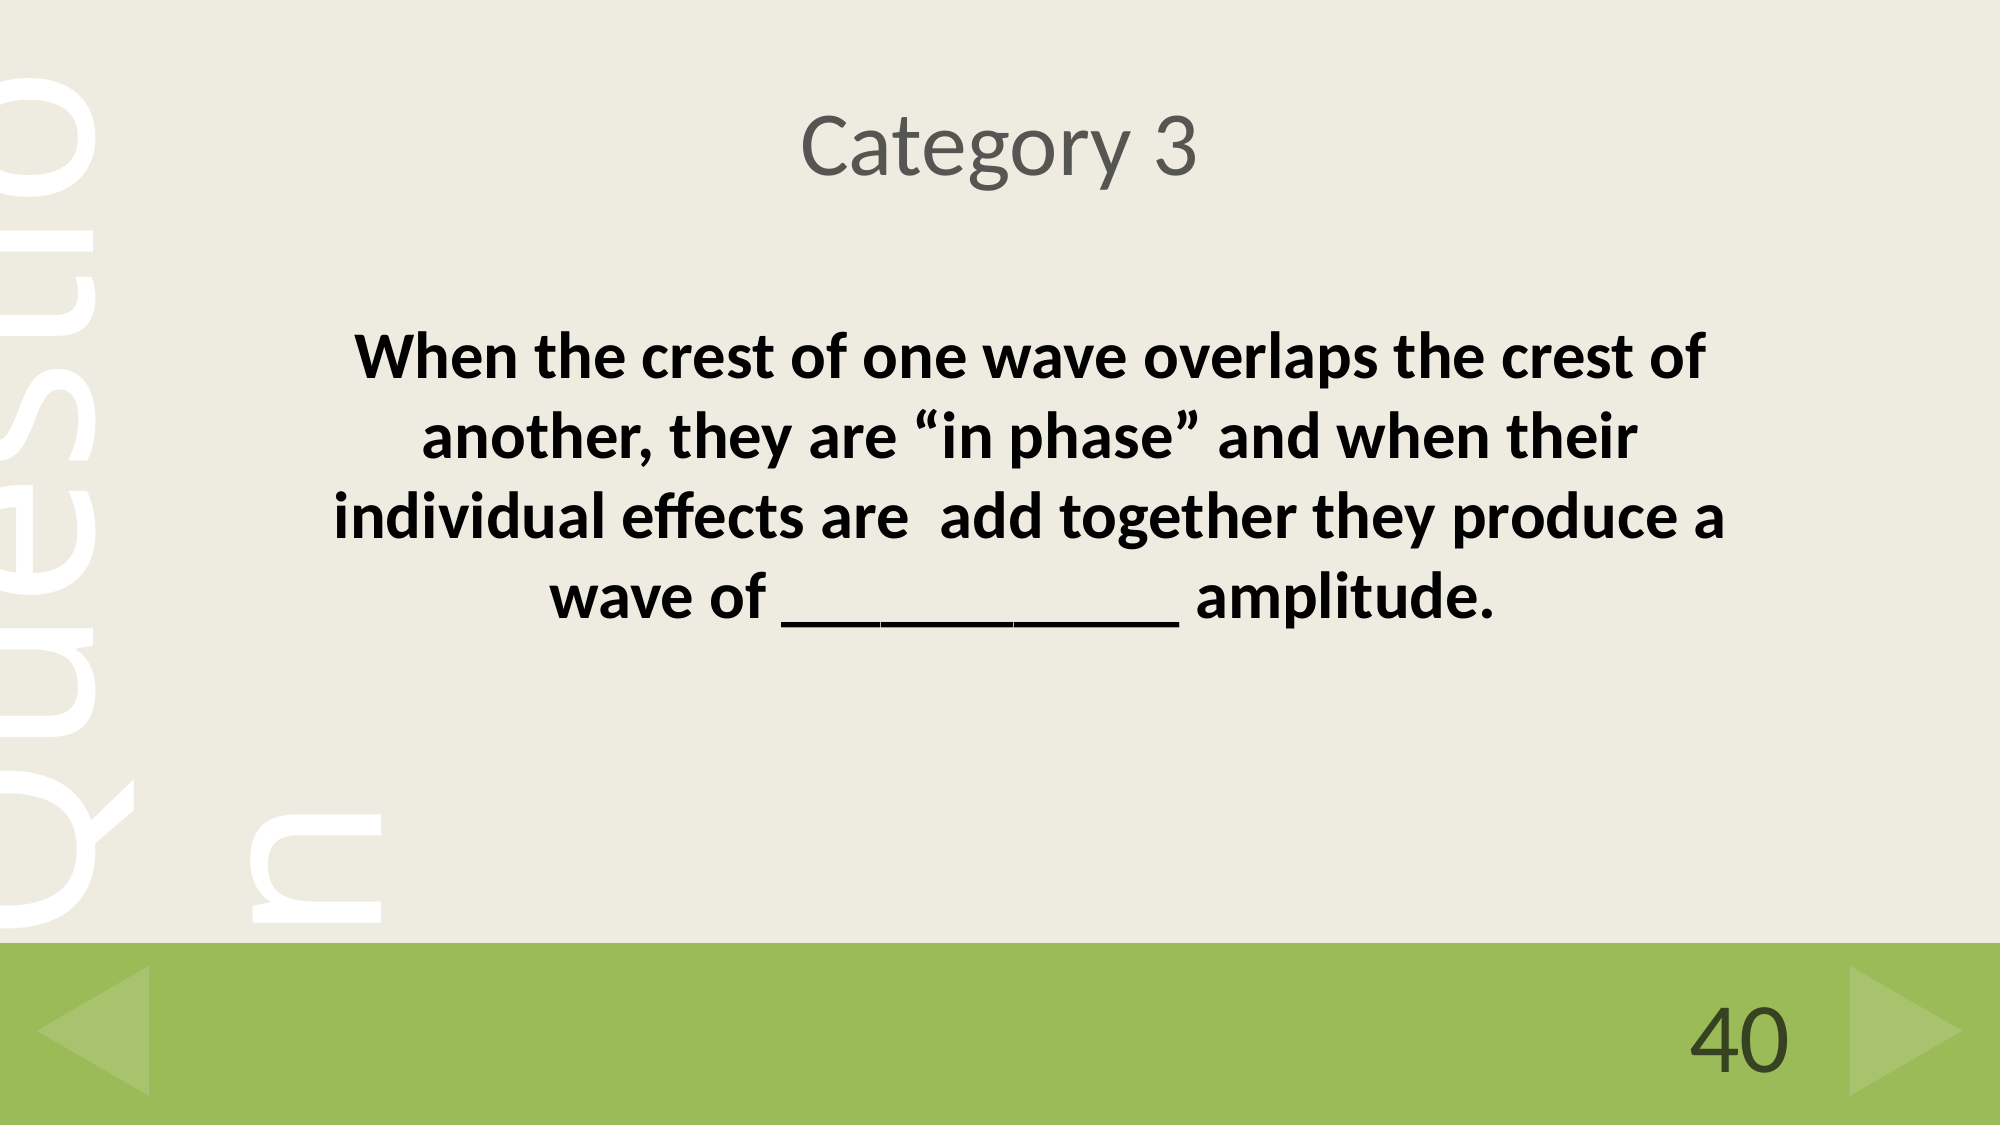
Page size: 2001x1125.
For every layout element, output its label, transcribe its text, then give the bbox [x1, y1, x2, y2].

list When the crest of one wave overlaps the crest of another, they are “in phase” and when their individual effects are add together they produce a wave of ____________ amplitude. [302, 307, 1760, 636]
list 40 [1494, 967, 1806, 1097]
title Category 3 [99, 45, 1900, 233]
